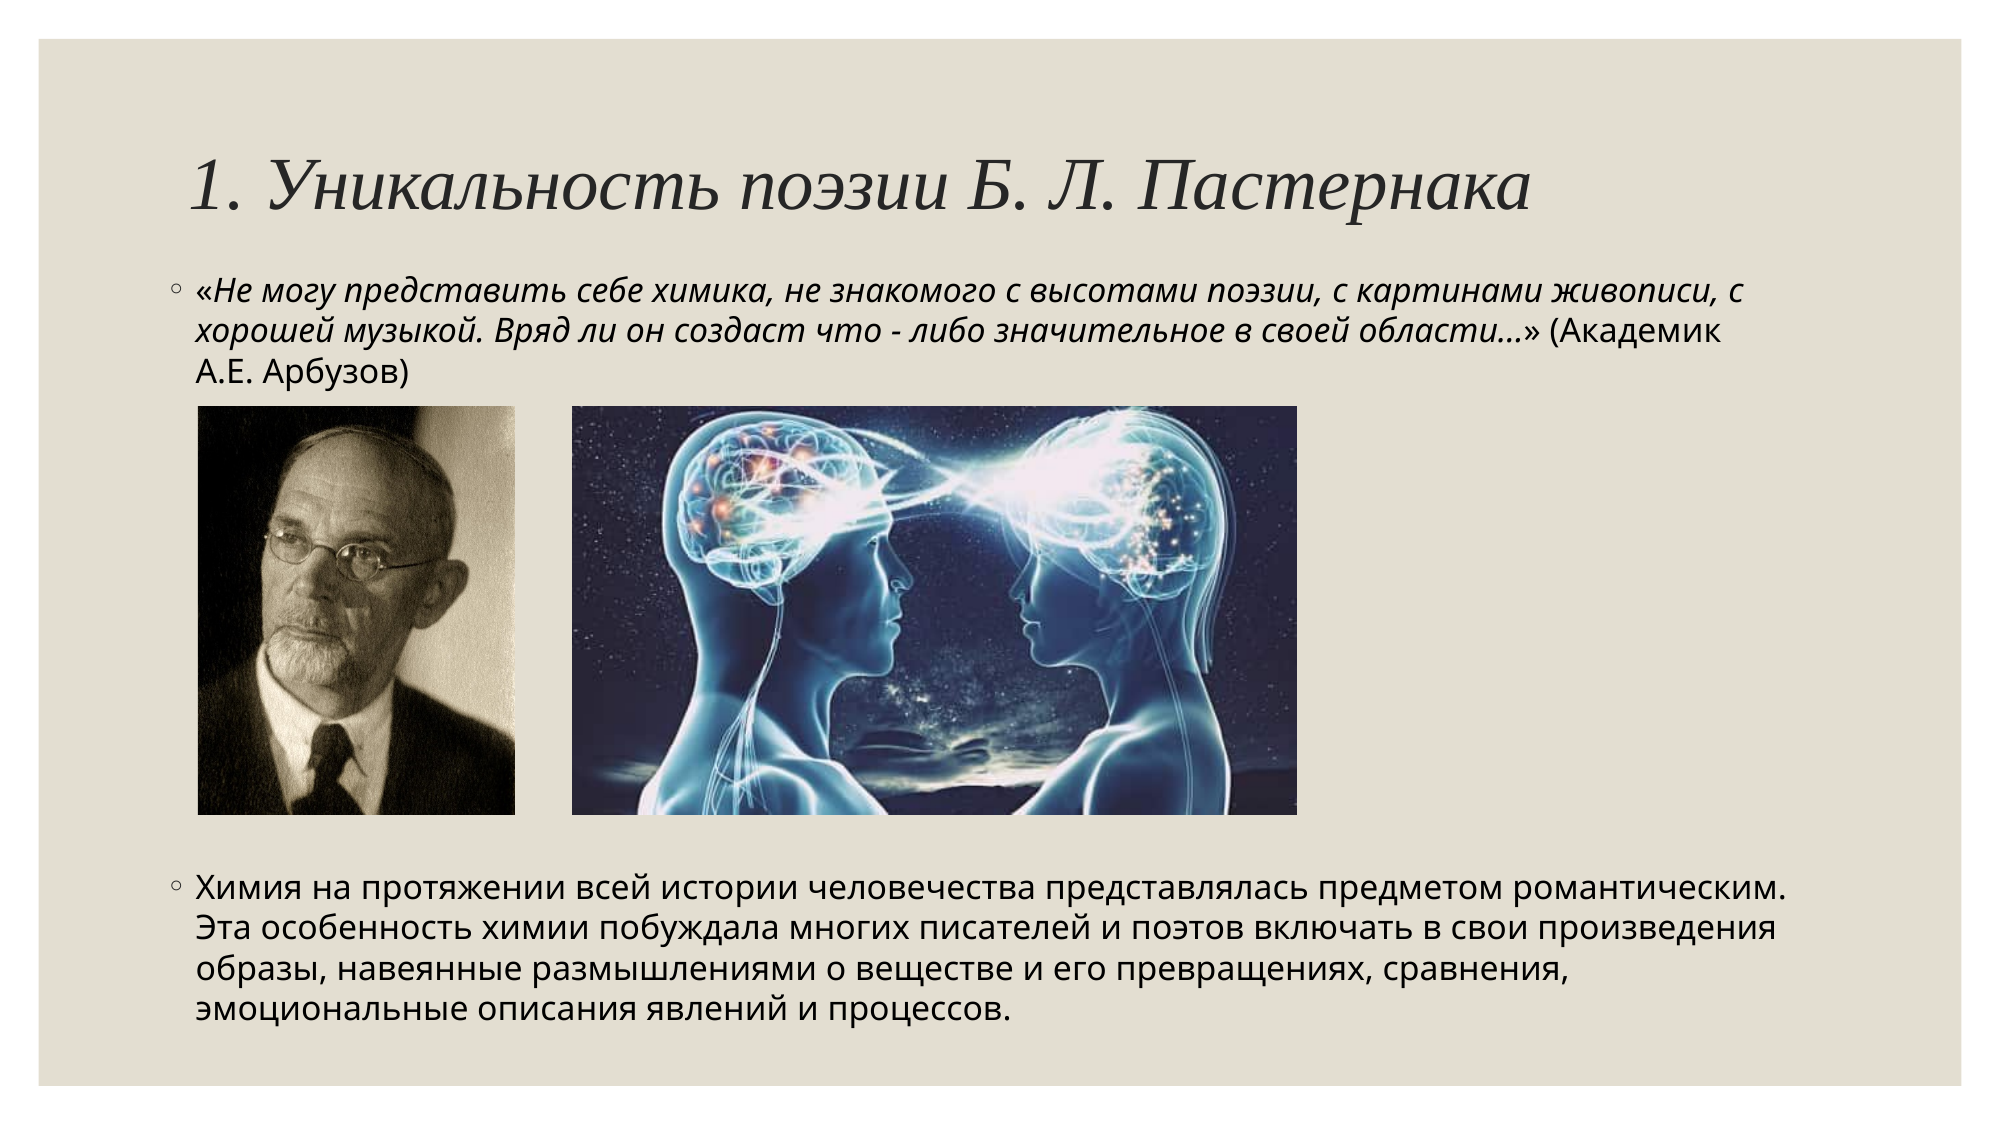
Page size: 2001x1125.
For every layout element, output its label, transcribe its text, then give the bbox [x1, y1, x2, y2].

picture [572, 406, 1297, 815]
title 1. Уникальность поэзии Б. Л. Пастернака [173, 132, 1824, 358]
list «Не могу представить себе химика, не знакомого с высотами поэзии, с картинами живописи, с хорошей музыкой. Вряд ли он создаст что - либо значительное в своей области…» (Академик А.Е. Арбузов) Химия на протяжении всей истории человечества представлялась предметом романтическим. Эта особенность химии побуждала многих писателей и поэтов включать в свои произведения образы, навеянные размышлениями о веществе и его превращениях, сравнения, эмоциональные описания явлений и процессов. [151, 261, 1802, 1040]
picture [197, 406, 515, 815]
